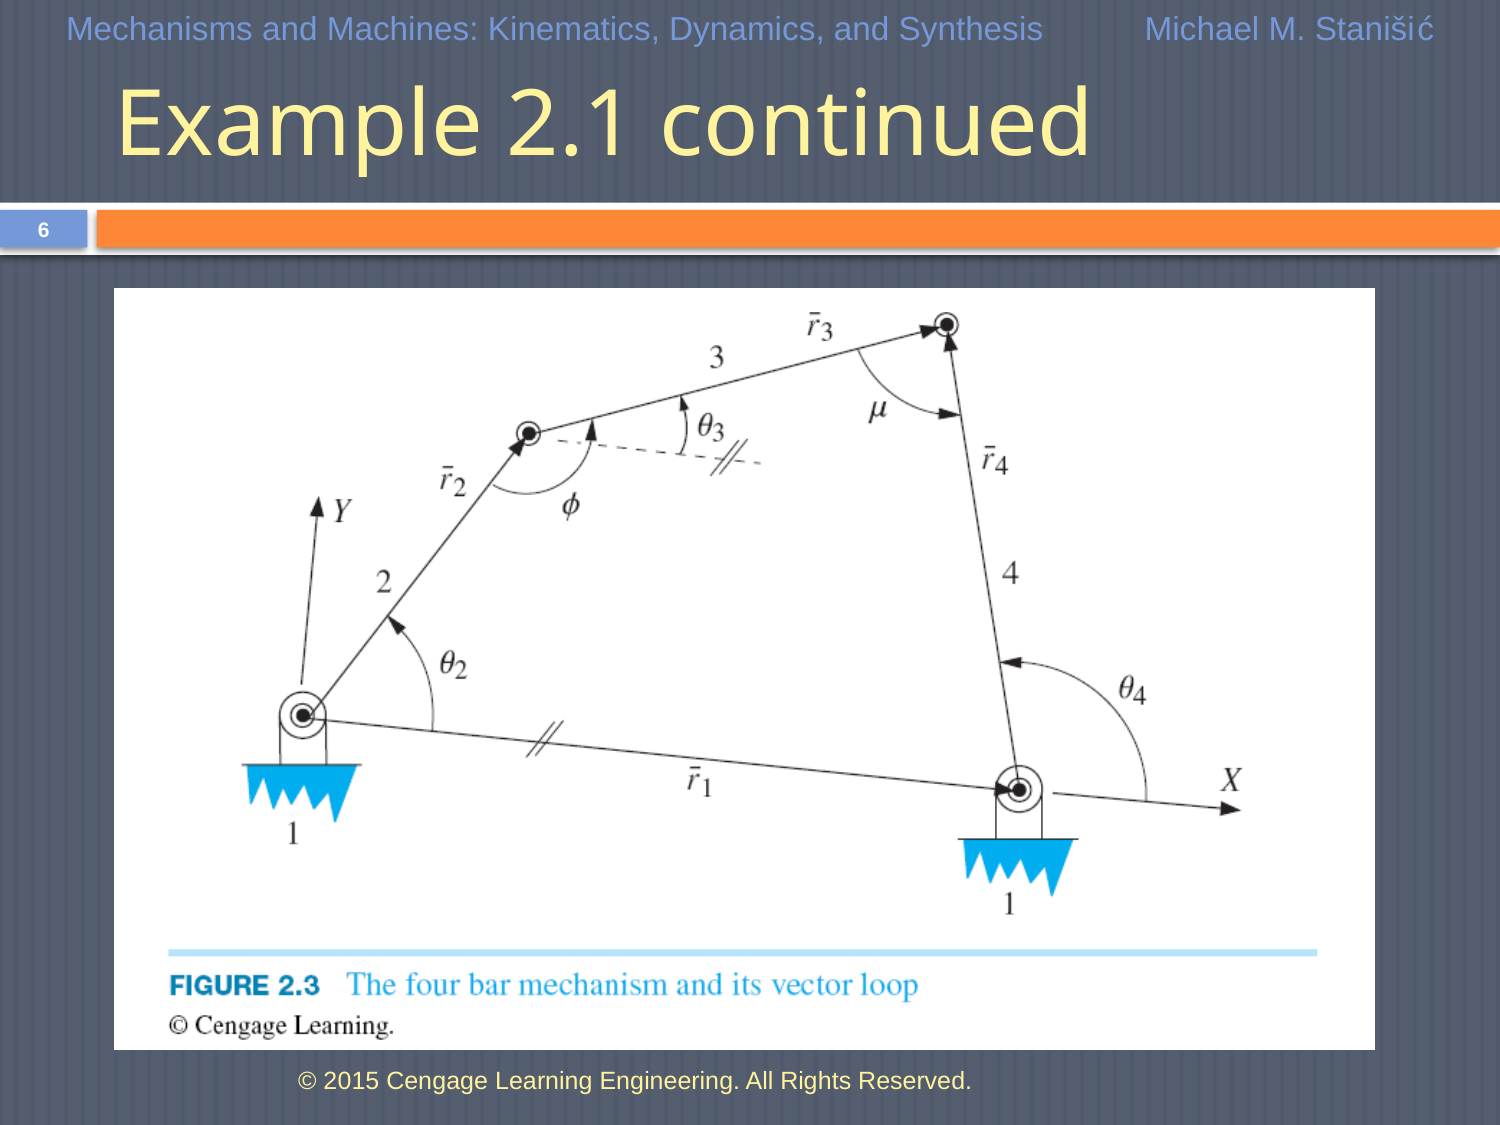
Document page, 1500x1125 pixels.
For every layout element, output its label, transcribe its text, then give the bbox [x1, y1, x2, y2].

picture [114, 288, 1376, 1051]
slide_number 6 [0, 208, 88, 249]
footer © 2015 Cengage Learning Engineering. All Rights Reserved. [106, 1050, 996, 1110]
title Example 2.1 continued [99, 55, 1438, 201]
text_box Mechanisms and Machines: Kinematics, Dynamics, and Synthesis Michael M. Stanišić [0, 0, 1500, 55]
